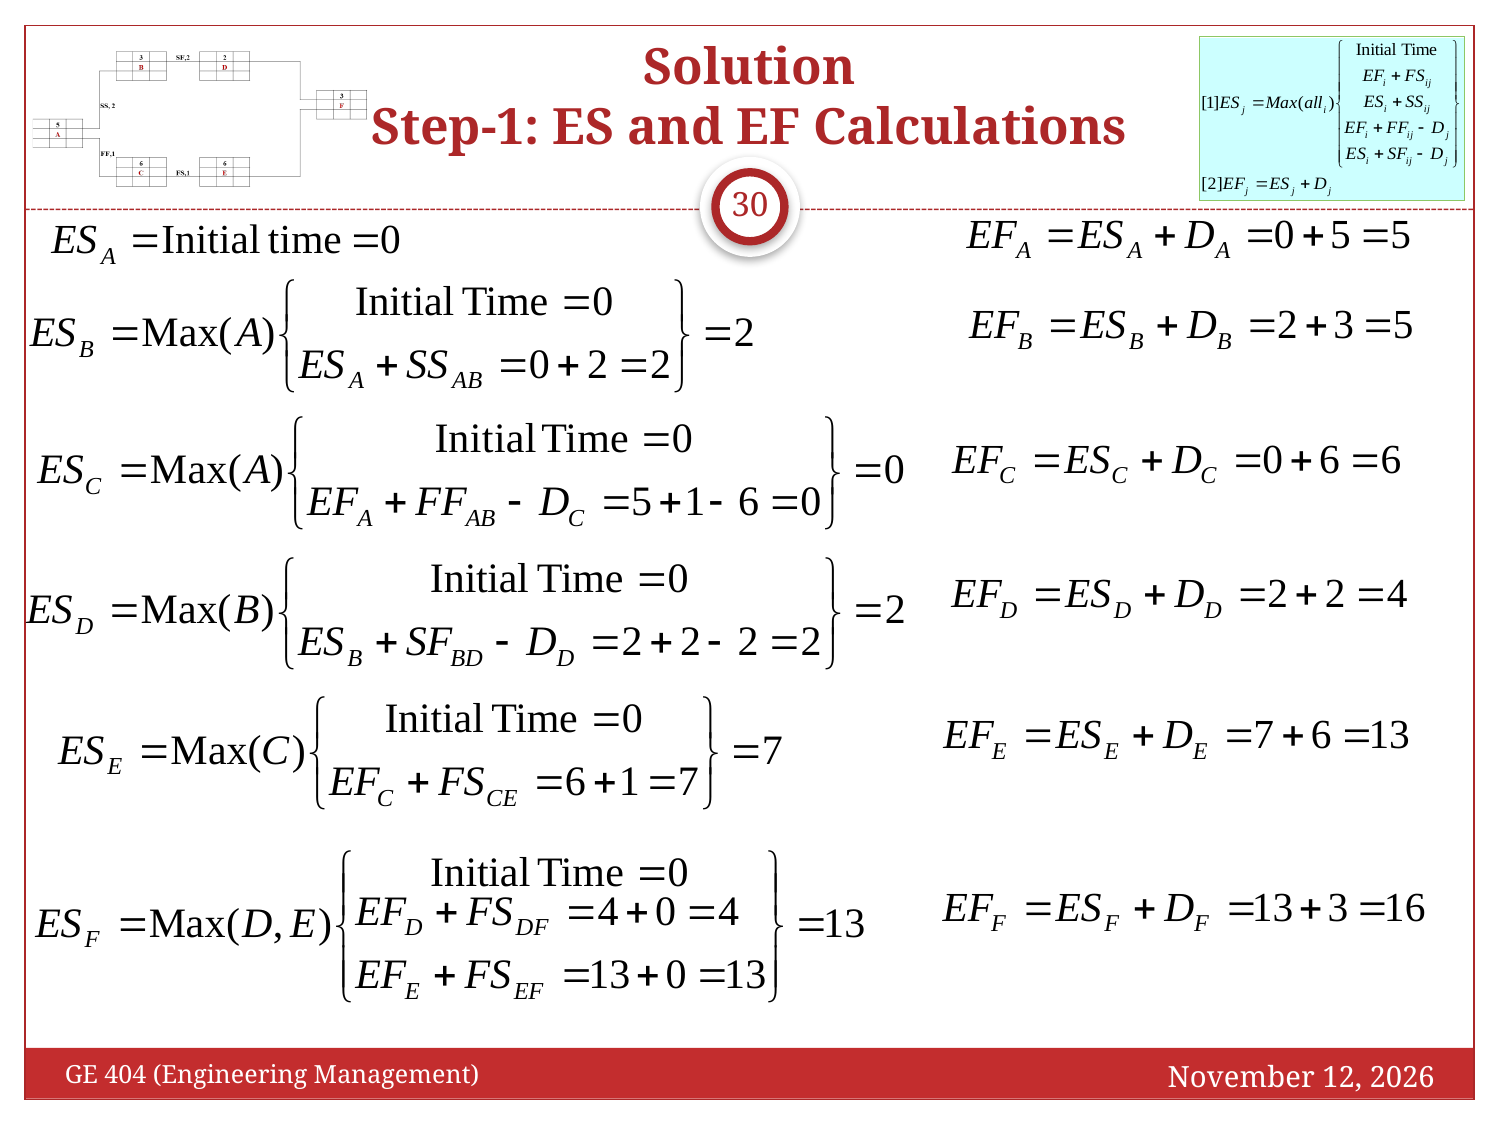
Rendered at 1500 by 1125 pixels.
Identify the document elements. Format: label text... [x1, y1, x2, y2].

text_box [934, 879, 1433, 939]
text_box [943, 566, 1414, 626]
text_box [29, 406, 912, 541]
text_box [21, 269, 761, 403]
slide_number 30 [712, 201, 788, 243]
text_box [958, 206, 1418, 266]
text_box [27, 842, 871, 1011]
title Solution Step-1: ES and EF Calculations [383, 37, 1196, 162]
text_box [43, 212, 407, 266]
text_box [935, 707, 1416, 767]
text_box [961, 297, 1421, 357]
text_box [18, 546, 912, 681]
picture [32, 30, 379, 196]
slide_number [950, 1050, 1450, 1111]
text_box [50, 690, 789, 821]
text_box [1199, 37, 1465, 200]
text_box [944, 431, 1408, 495]
footer GE 404 (Engineering Management) [50, 1051, 638, 1112]
slide_number 30 [712, 169, 788, 199]
